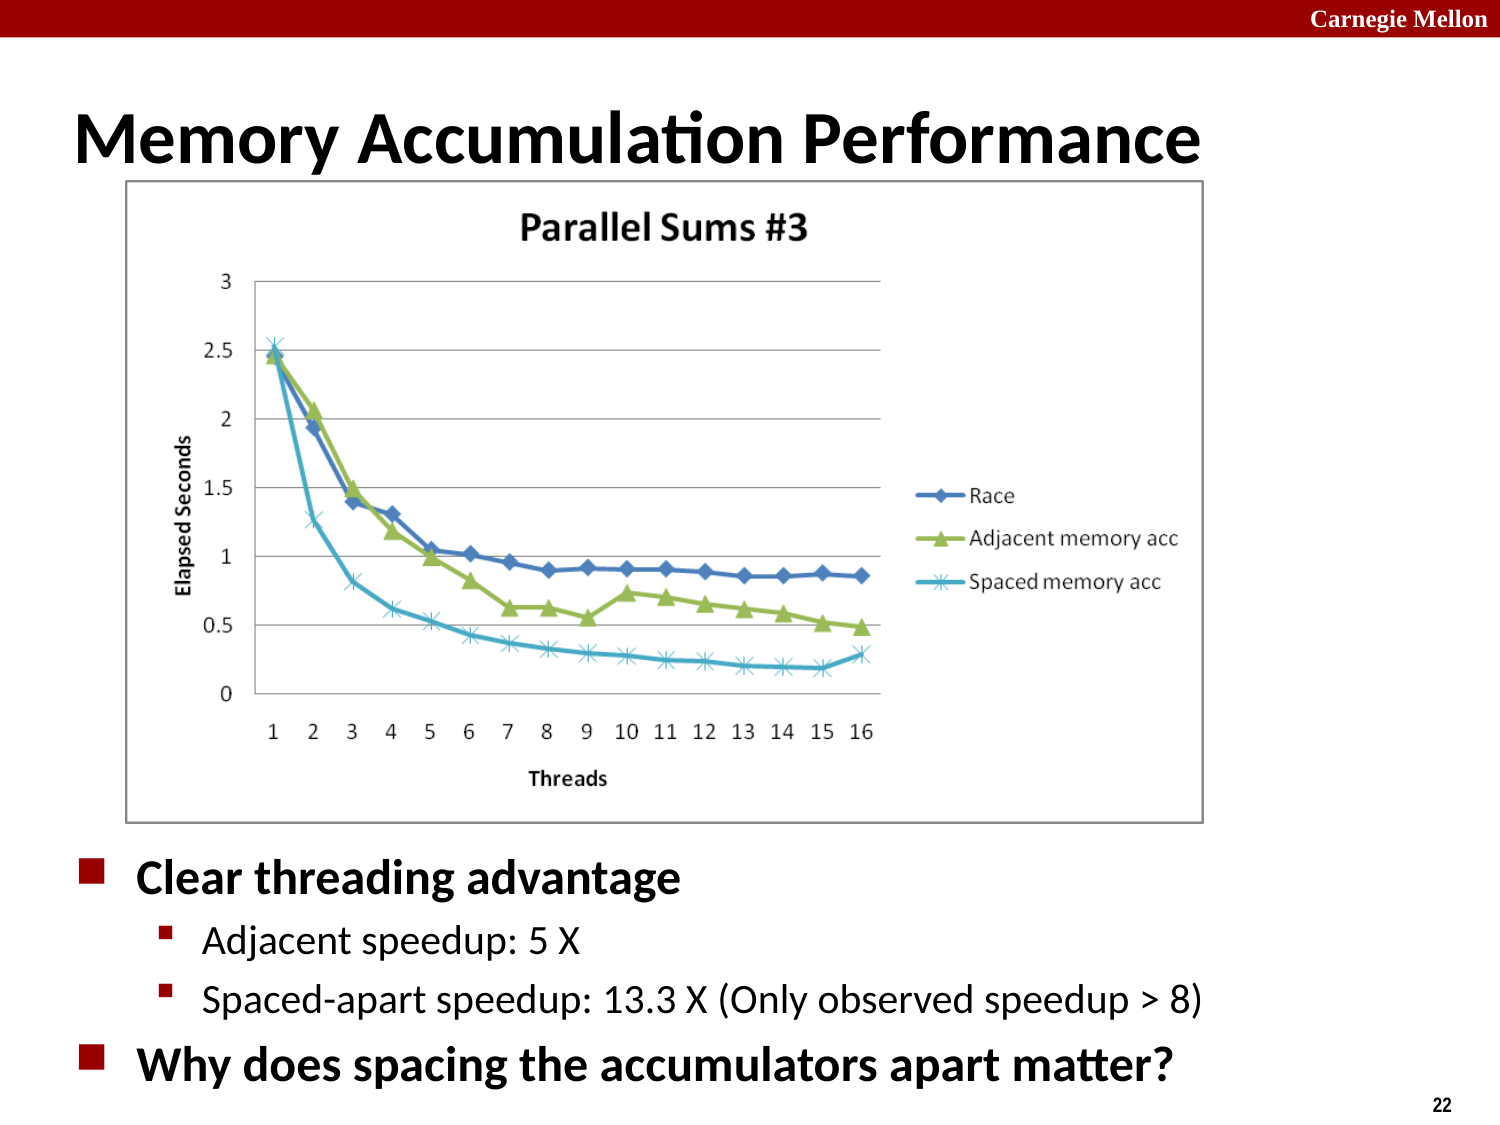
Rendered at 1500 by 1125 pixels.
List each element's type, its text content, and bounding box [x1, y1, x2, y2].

picture [124, 179, 1205, 826]
list Clear threading advantage Adjacent speedup: 5 X Spaced-apart speedup: 13.3 X (Only observed speedup > 8) Why does spacing the accumulators apart matter? [64, 837, 1361, 1076]
title Memory Accumulation Performance [58, 71, 1305, 197]
